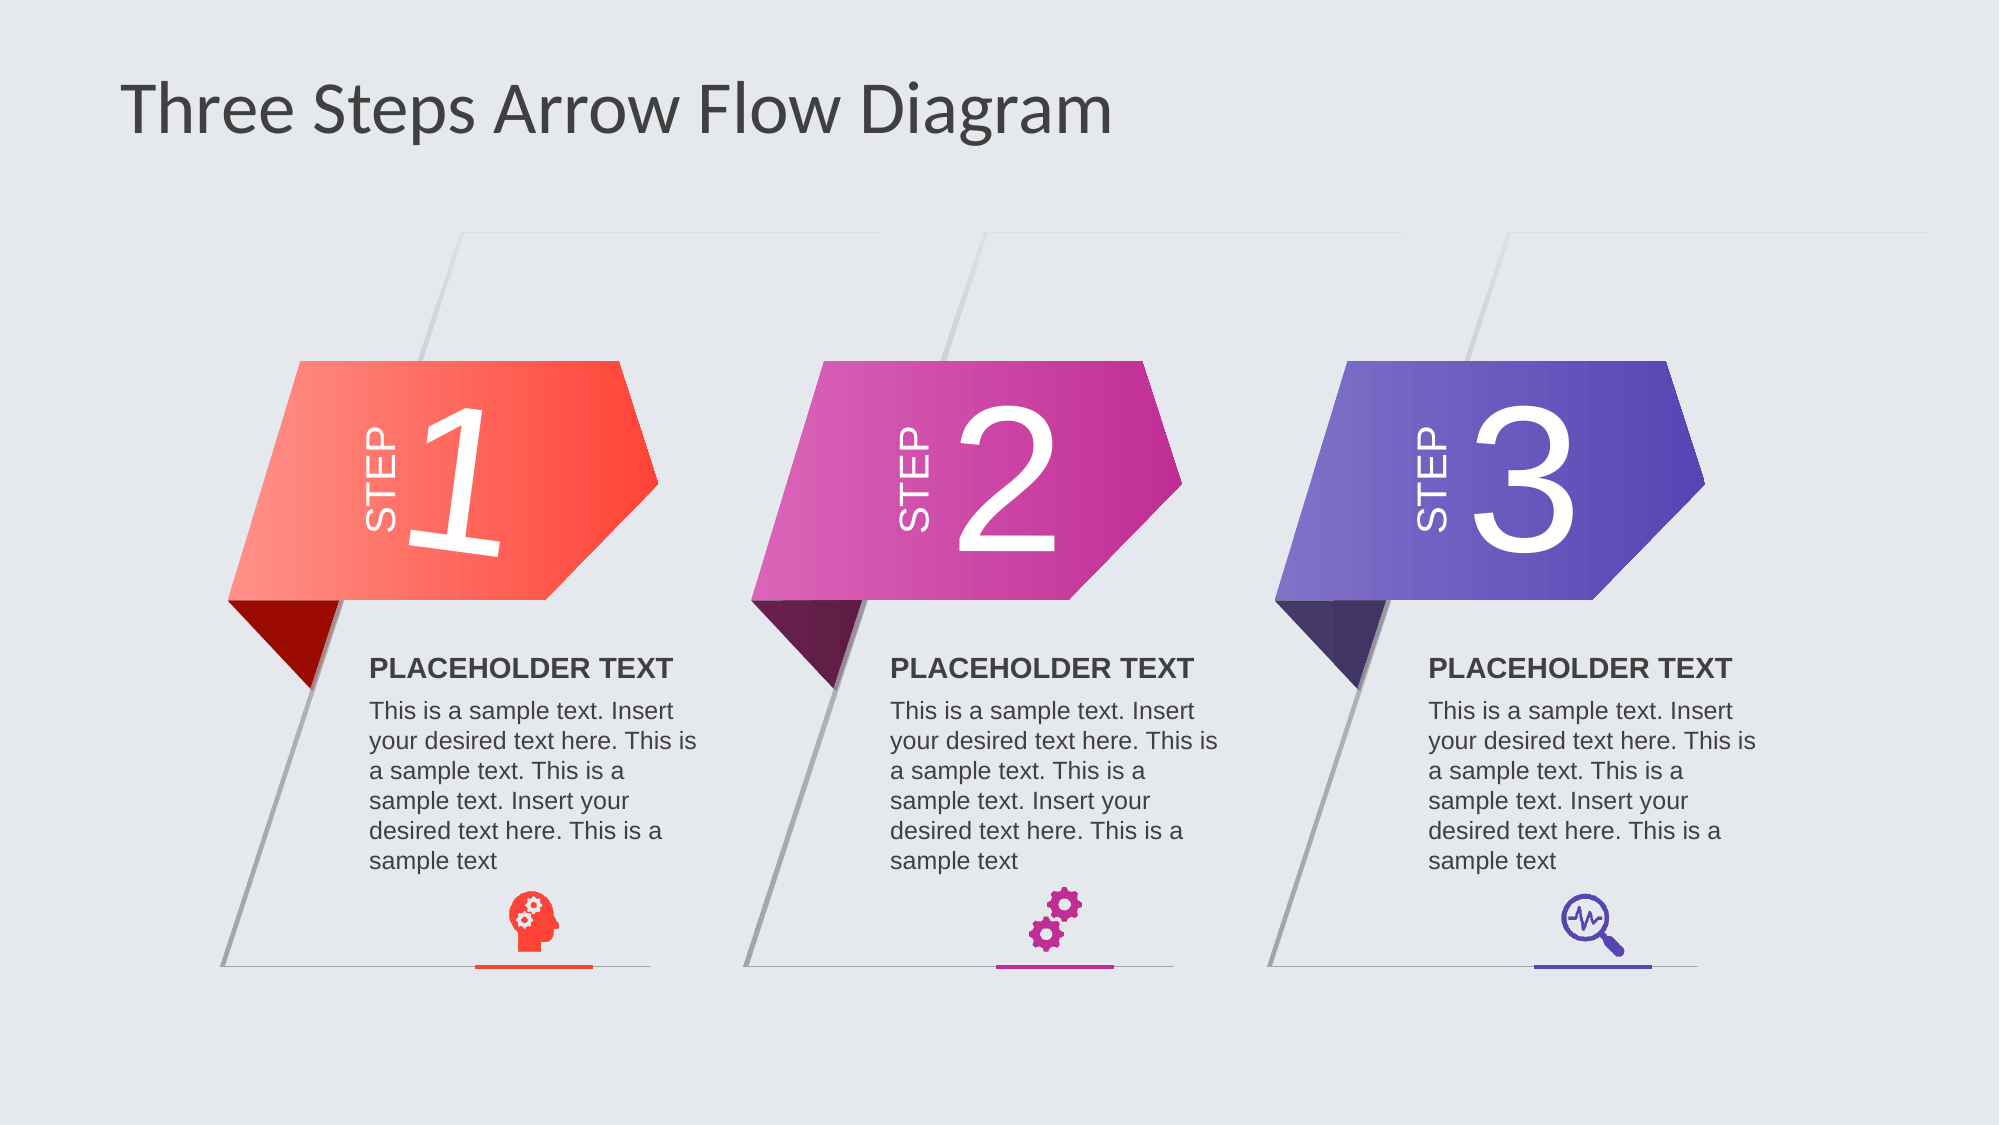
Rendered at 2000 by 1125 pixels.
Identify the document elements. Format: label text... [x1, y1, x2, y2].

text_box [218, 232, 740, 967]
picture [498, 887, 570, 958]
picture [1555, 887, 1631, 963]
picture [1016, 880, 1094, 958]
title Three Steps Arrow Flow Diagram [99, 45, 1900, 162]
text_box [742, 232, 1263, 967]
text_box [1265, 232, 1934, 967]
